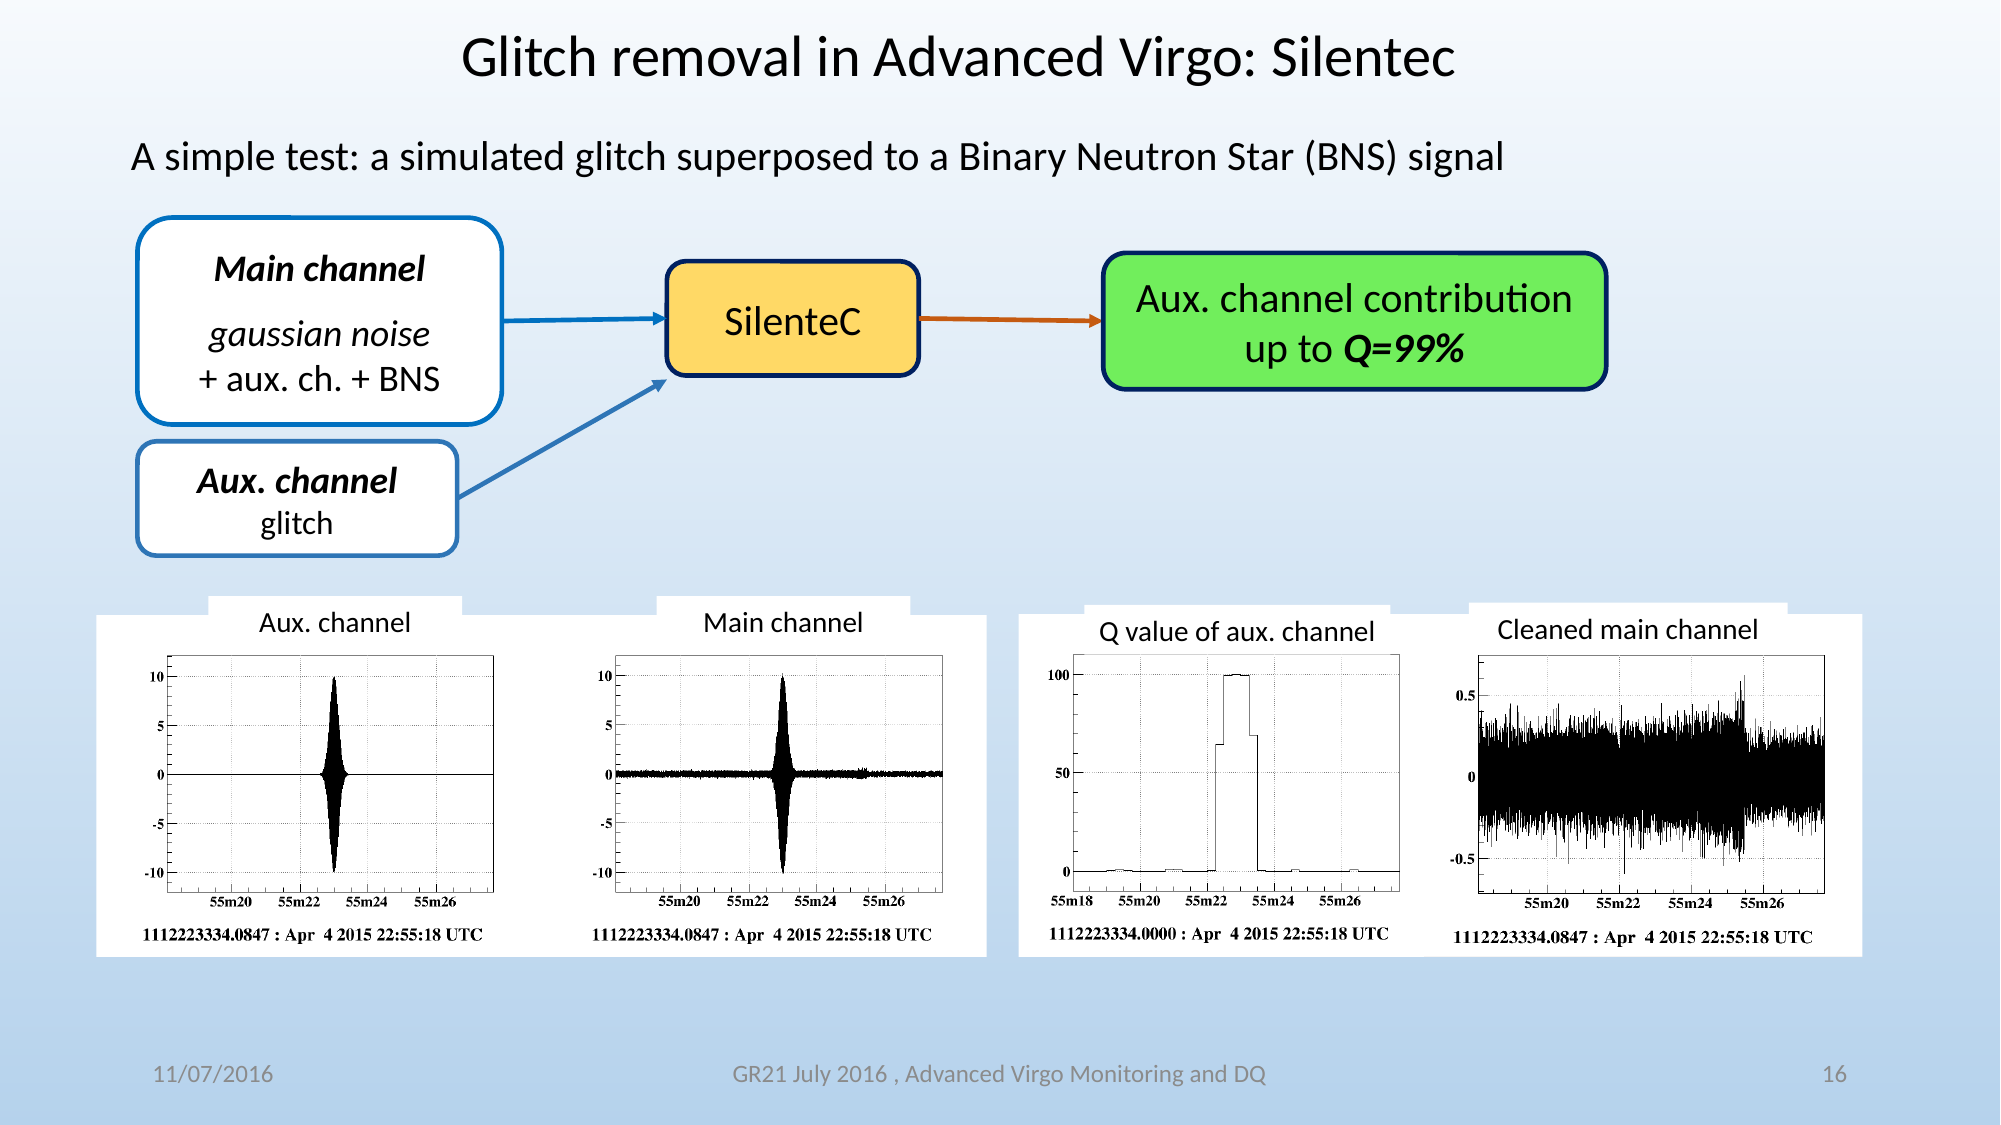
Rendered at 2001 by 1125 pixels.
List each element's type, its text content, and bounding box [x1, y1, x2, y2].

slide_number 16 [1412, 1042, 1863, 1103]
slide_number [137, 1042, 588, 1103]
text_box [457, 379, 667, 499]
footer GR21 July 2016 , Advanced Virgo Monitoring and DQ [662, 1042, 1338, 1103]
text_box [501, 318, 667, 322]
text_box SilenteC [665, 260, 918, 377]
text_box A simple test: a simulated glitch superposed to a Binary Neutron Star (BNS) signal [116, 121, 1580, 187]
text_box Main channel gaussian noise + aux. ch. + BNS [136, 216, 503, 426]
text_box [918, 252, 1863, 957]
text_box Aux. channel glitch [136, 440, 459, 557]
text_box Glitch removal in Advanced Virgo: Silentec [340, 11, 1578, 96]
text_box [96, 596, 918, 957]
